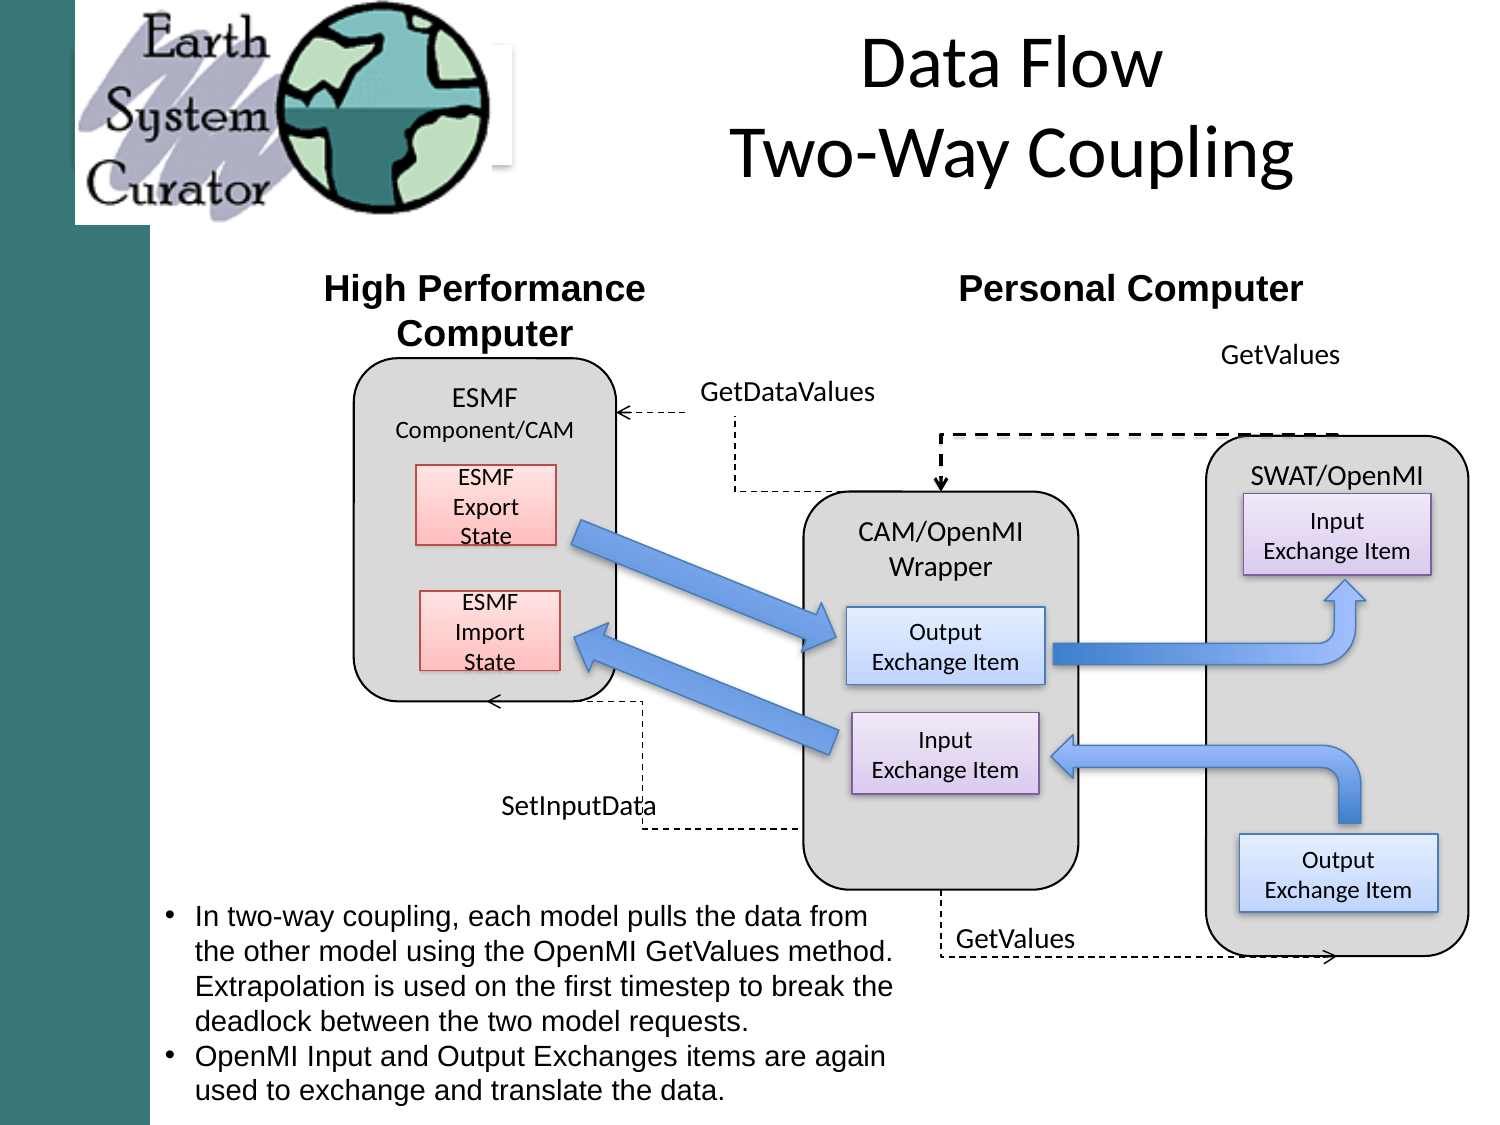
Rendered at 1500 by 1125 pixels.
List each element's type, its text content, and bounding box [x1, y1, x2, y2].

title Data Flow Two-Way Coupling [599, 49, 1426, 156]
picture [75, 0, 492, 225]
text_box In two-way coupling, each model pulls the data from the other model using the OpenMI GetValues method. Extrapolation is used on the first timestep to break the deadlock between the two model requests. OpenMI Input and Output Exchanges items are again used to exchange and translate the data. [149, 889, 924, 1115]
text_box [279, 256, 1469, 957]
